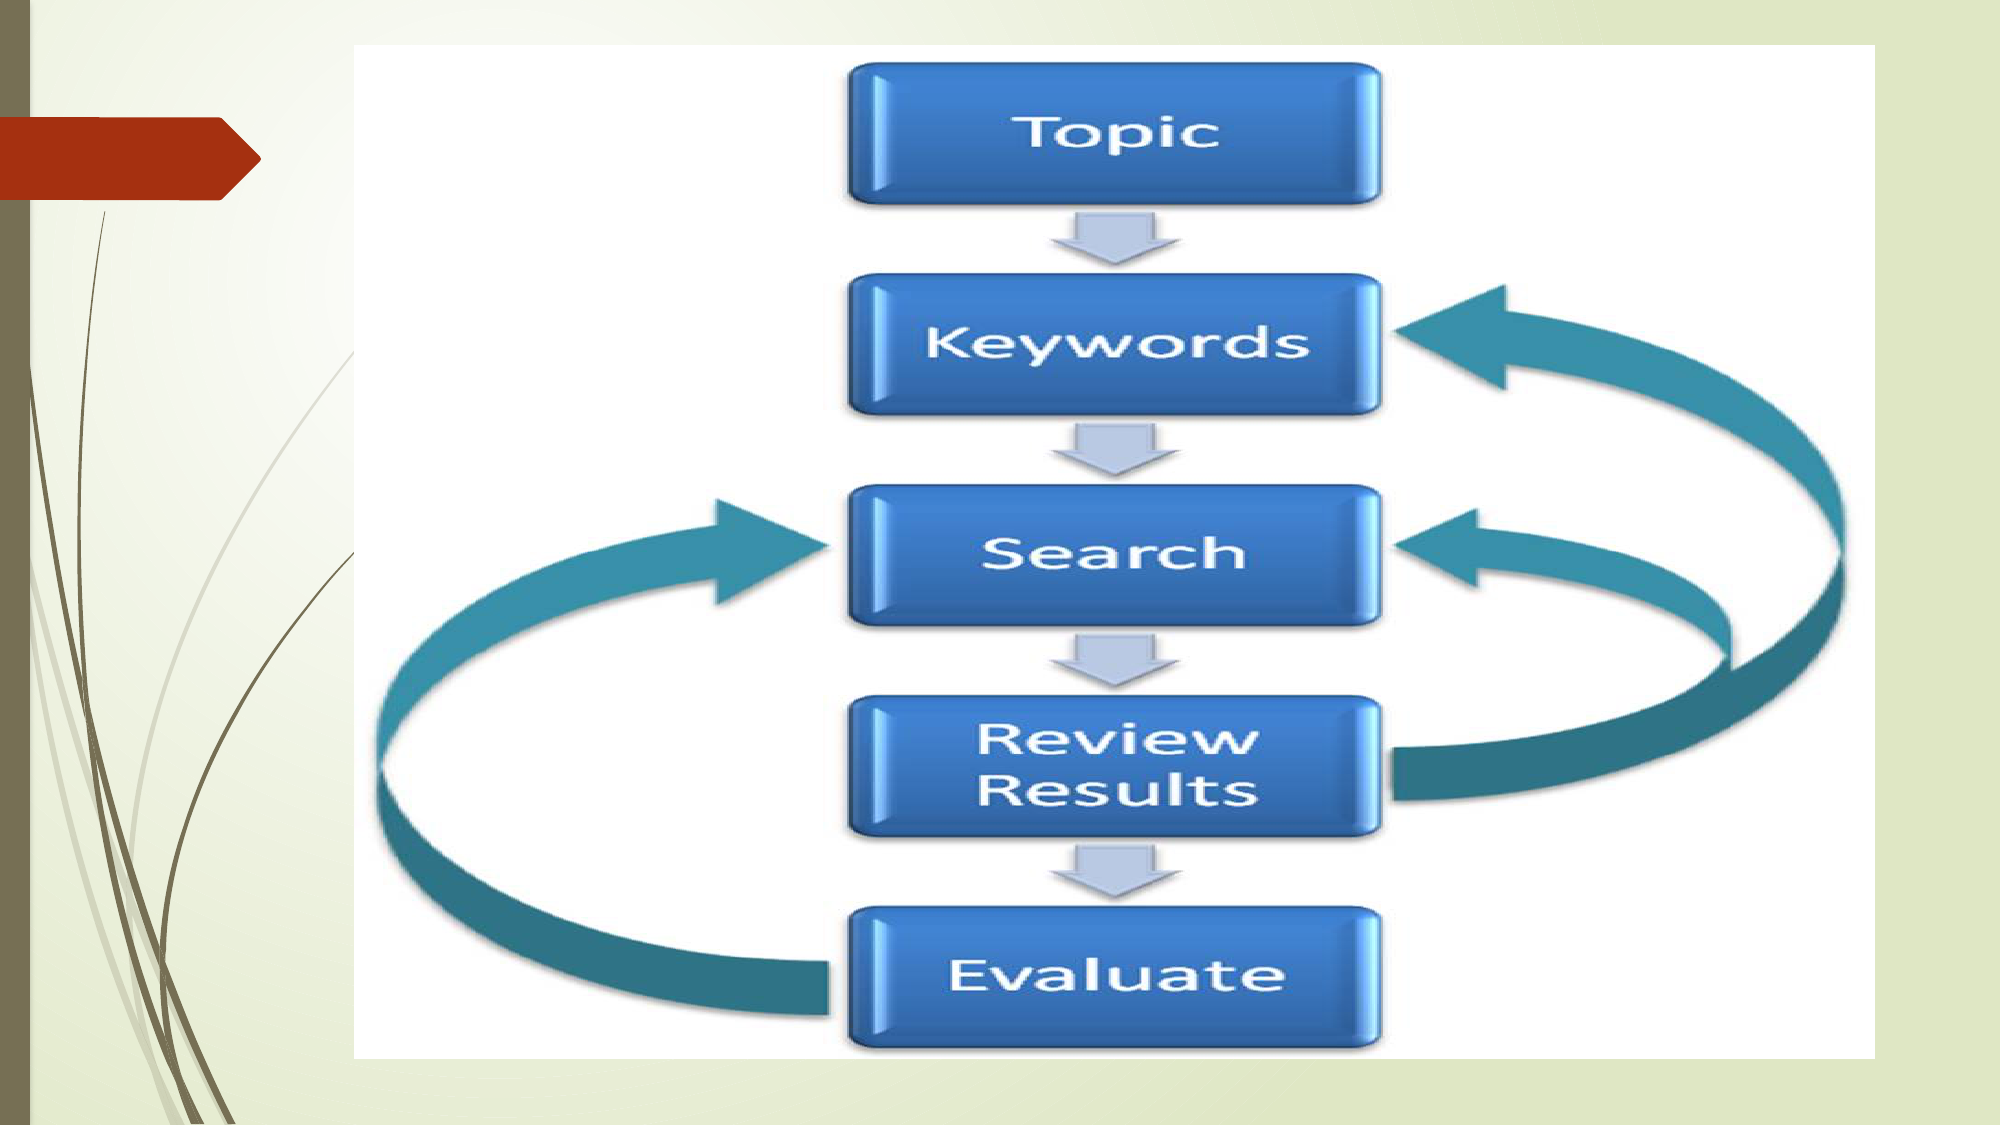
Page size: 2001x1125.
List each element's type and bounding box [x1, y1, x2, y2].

picture [354, 45, 1876, 1060]
